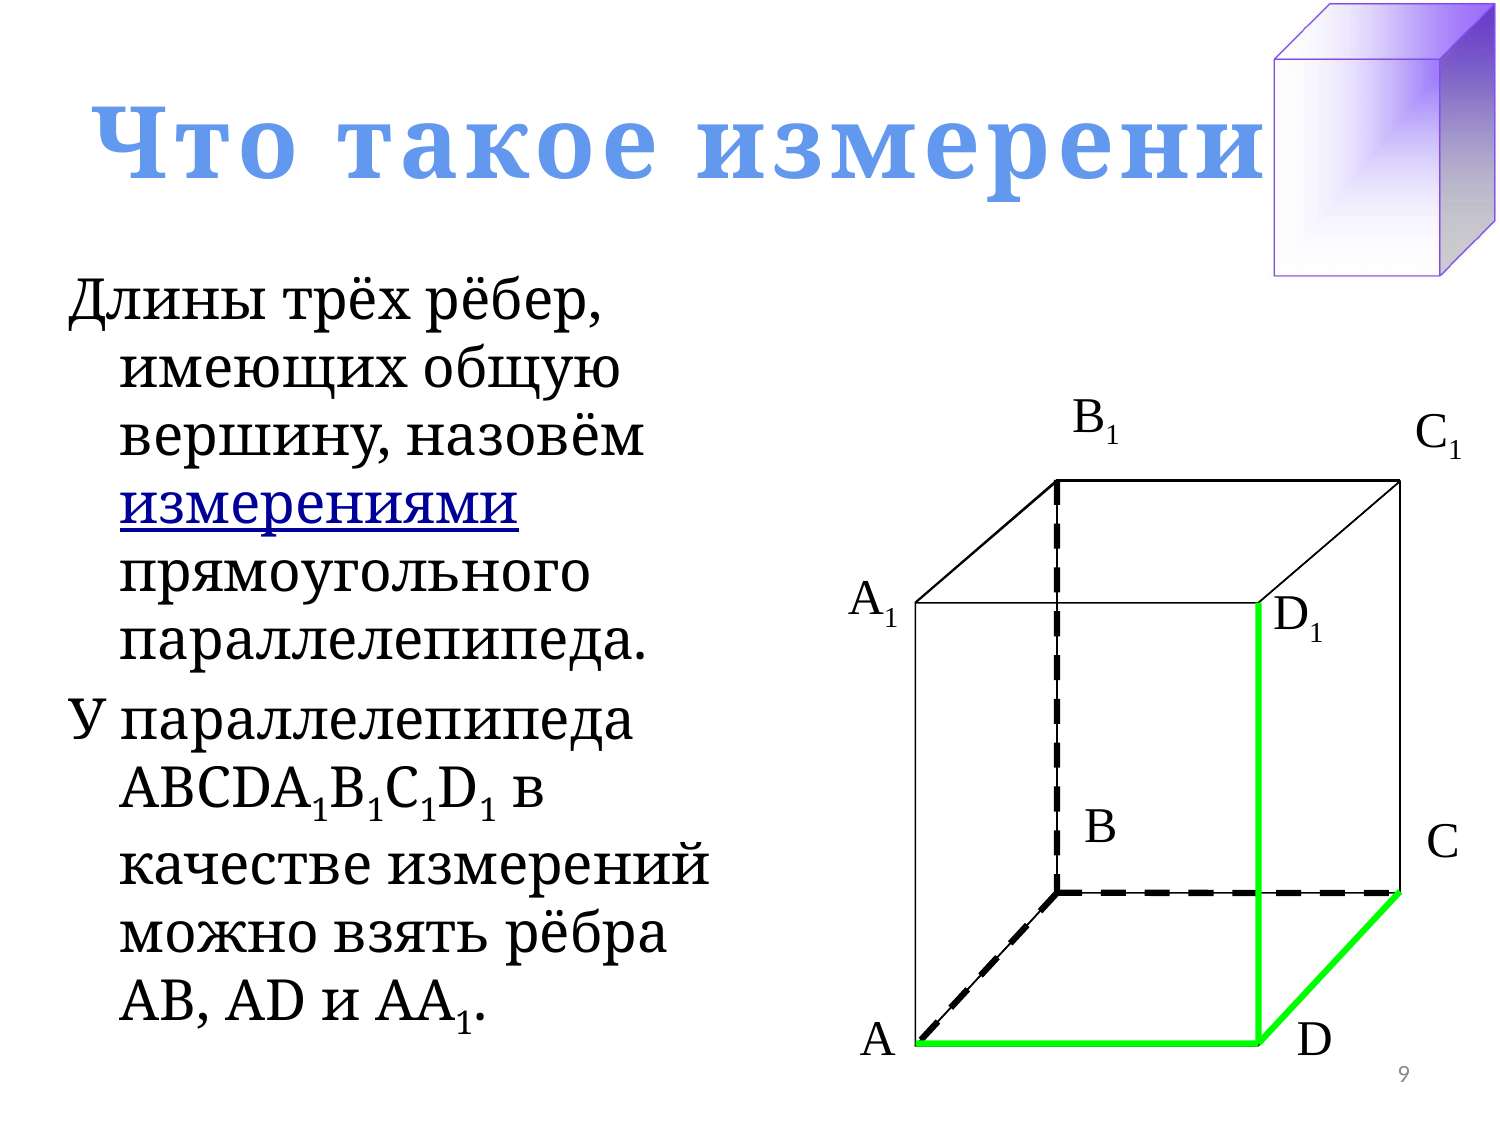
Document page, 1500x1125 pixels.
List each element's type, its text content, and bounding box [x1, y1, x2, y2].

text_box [832, 374, 1495, 1095]
picture [1262, 0, 1500, 287]
list Длины трёх рёбер, имеющих общую вершину, назовём измерениями прямоугольного параллелепипеда. У параллелепипеда ABCDA1B1C1D1 в качестве измерений можно взять рёбра AB, AD и AA1. [53, 255, 788, 1052]
title Что такое измерения? [75, 45, 1257, 233]
